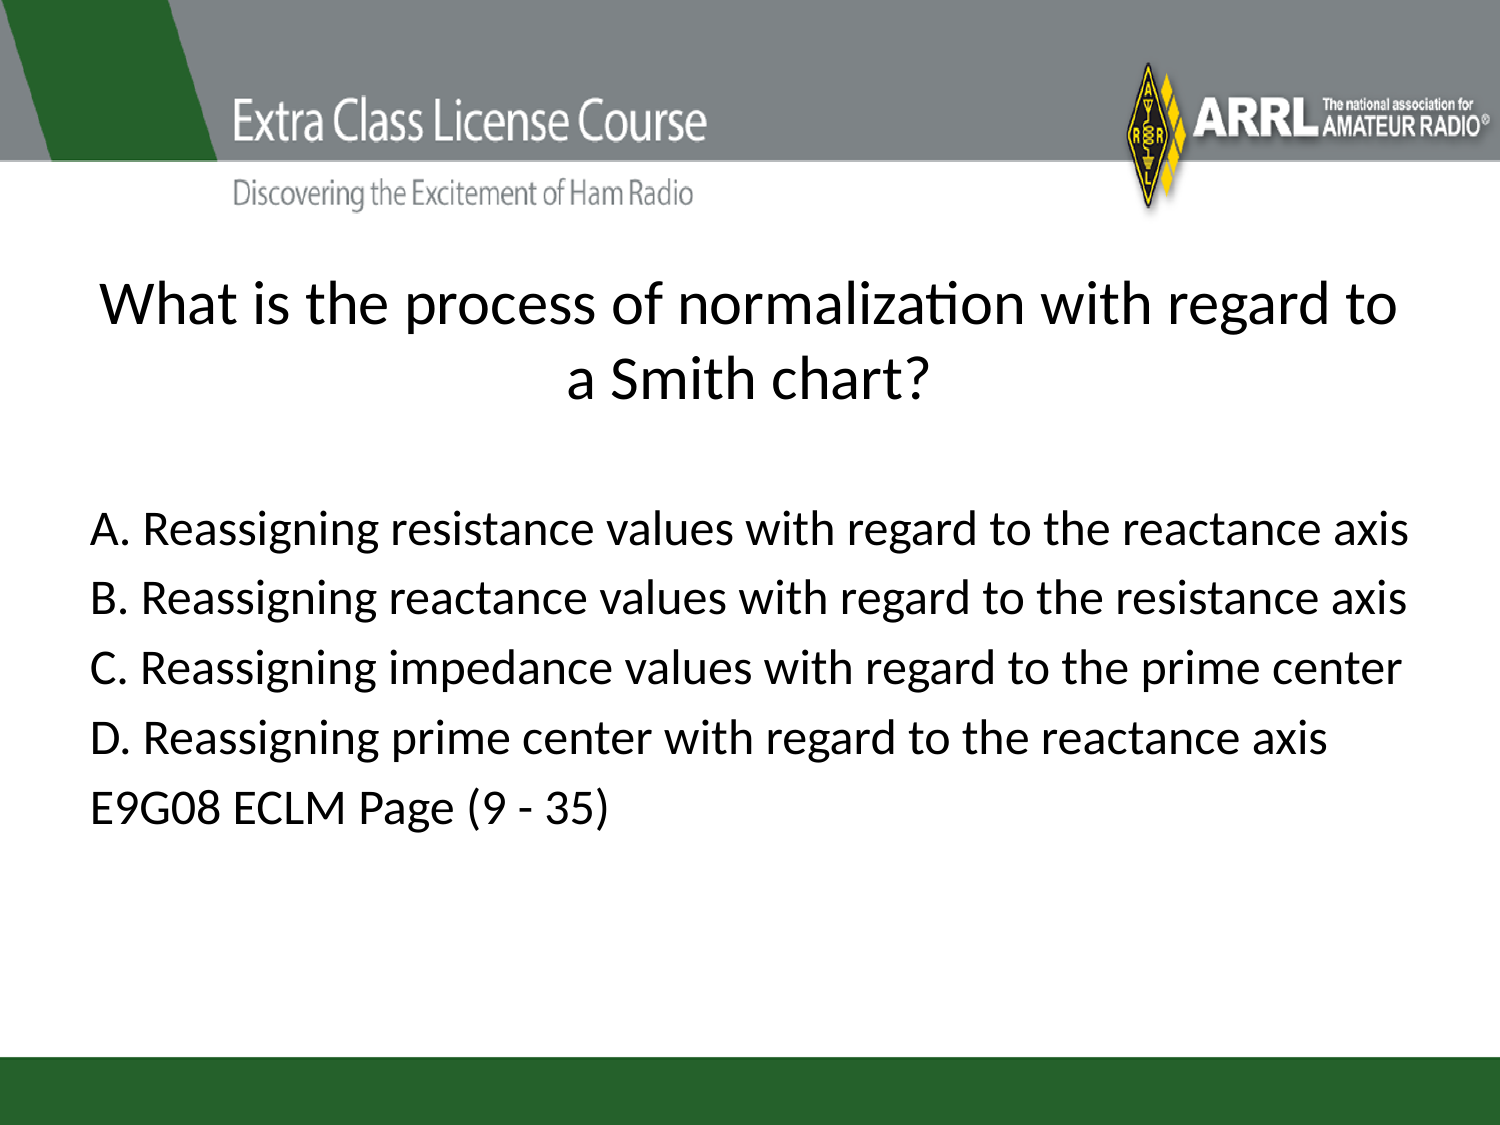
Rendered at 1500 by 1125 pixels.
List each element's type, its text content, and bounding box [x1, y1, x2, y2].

title What is the process of normalization with regard to a Smith chart? [75, 254, 1425, 435]
list A. Reassigning resistance values with regard to the reactance axis B. Reassigning reactance values with regard to the resistance axis C. Reassigning impedance values with regard to the prime center D. Reassigning prime center with regard to the reactance axis E9G08 ECLM Page (9 - 35) [75, 487, 1425, 1005]
picture [0, 0, 1500, 1125]
